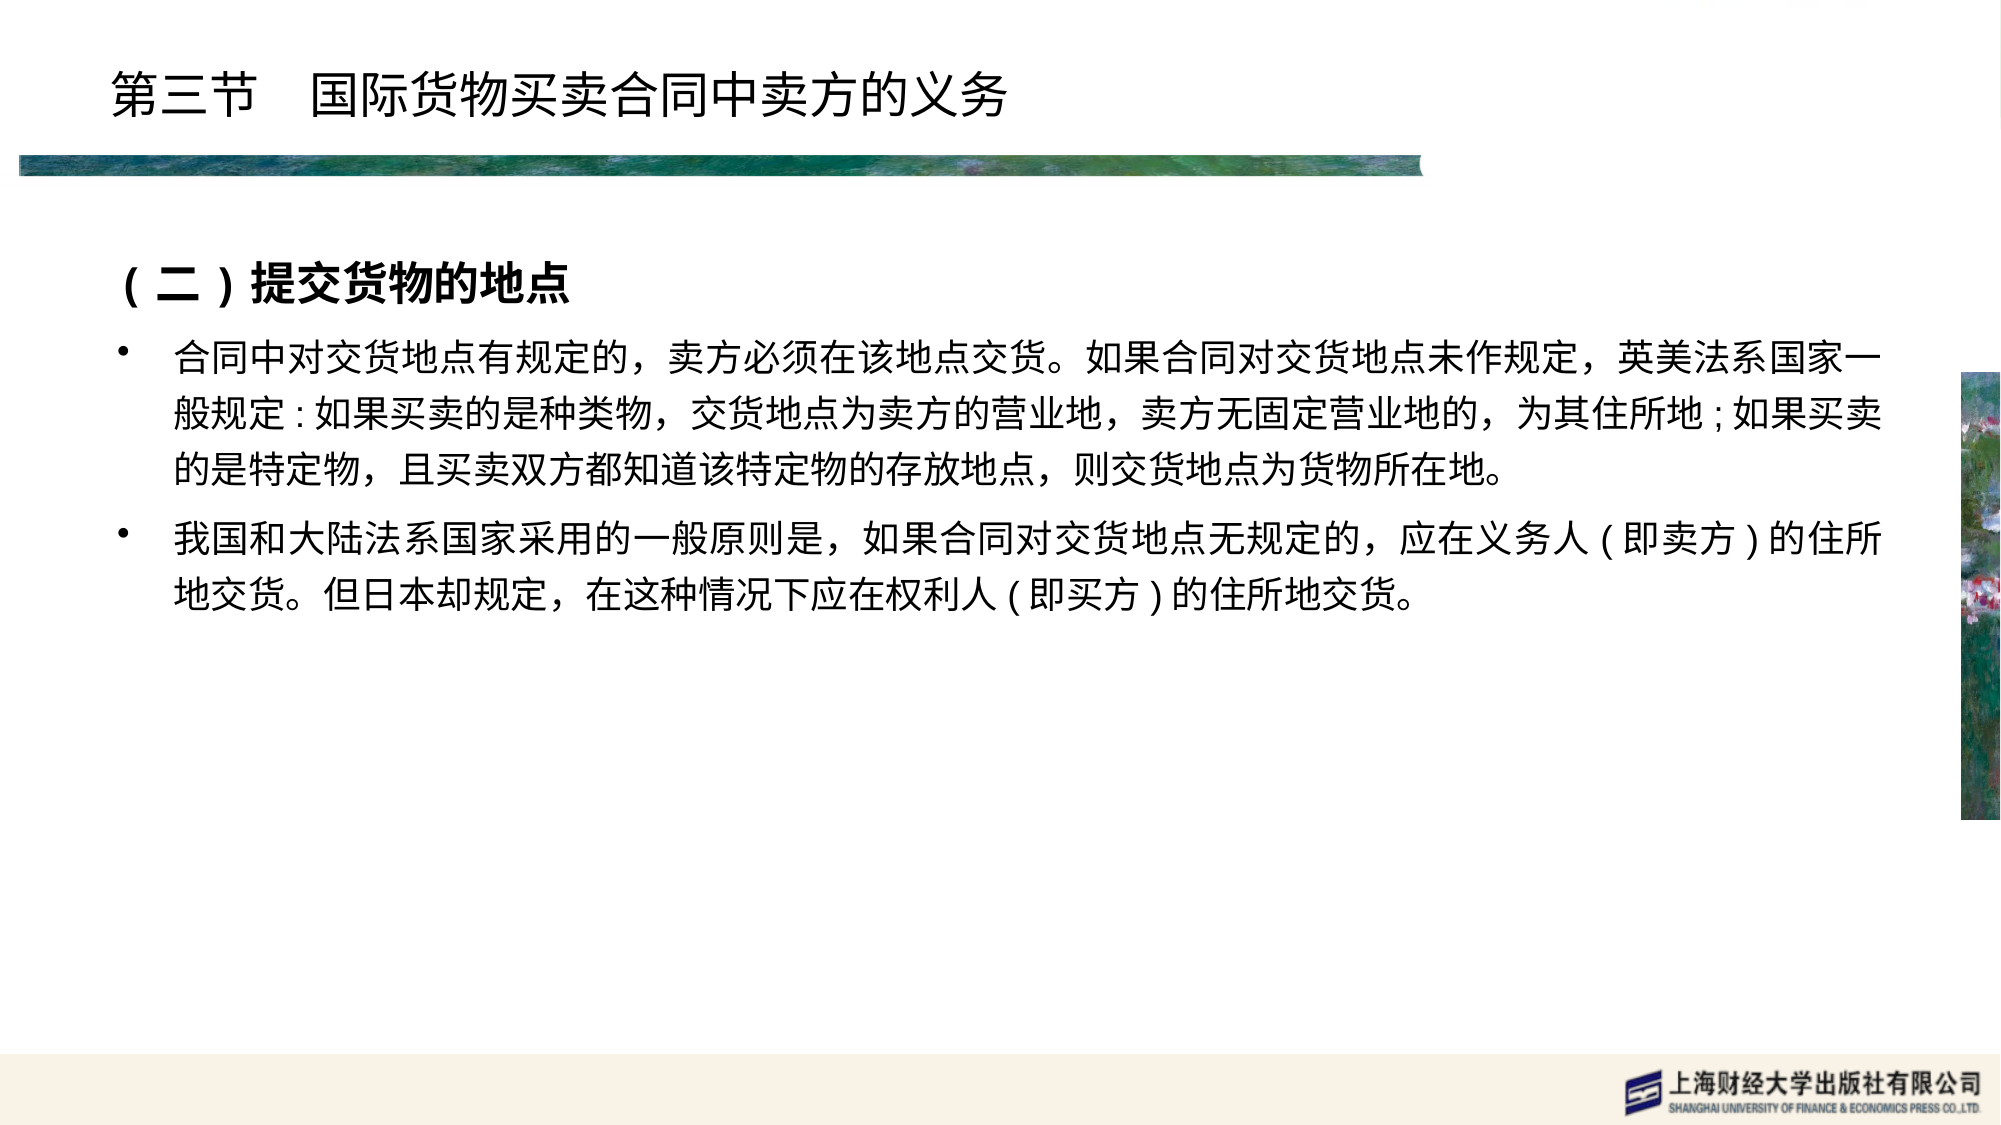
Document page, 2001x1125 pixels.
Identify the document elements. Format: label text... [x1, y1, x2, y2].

title 第三节 国际货物买卖合同中卖方的义务 [94, 42, 1451, 146]
picture [0, 0, 2001, 1125]
list (二)提交货物的地点 合同中对交货地点有规定的，卖方必须在该地点交货。如果合同对交货地点未作规定，英美法系国家一般规定:如果买卖的是种类物，交货地点为卖方的营业地，卖方无固定营业地的，为其住所地;如果买卖的是特定物，且买卖双方都知道该特定物的存放地点，则交货地点为货物所在地。 我国和大陆法系国家采用的一般原则是，如果合同对交货地点无规定的，应在义务人(即卖方)的住所地交货。但日本却规定，在这种情况下应在权利人(即买方)的住所地交货。 [102, 233, 1898, 1032]
